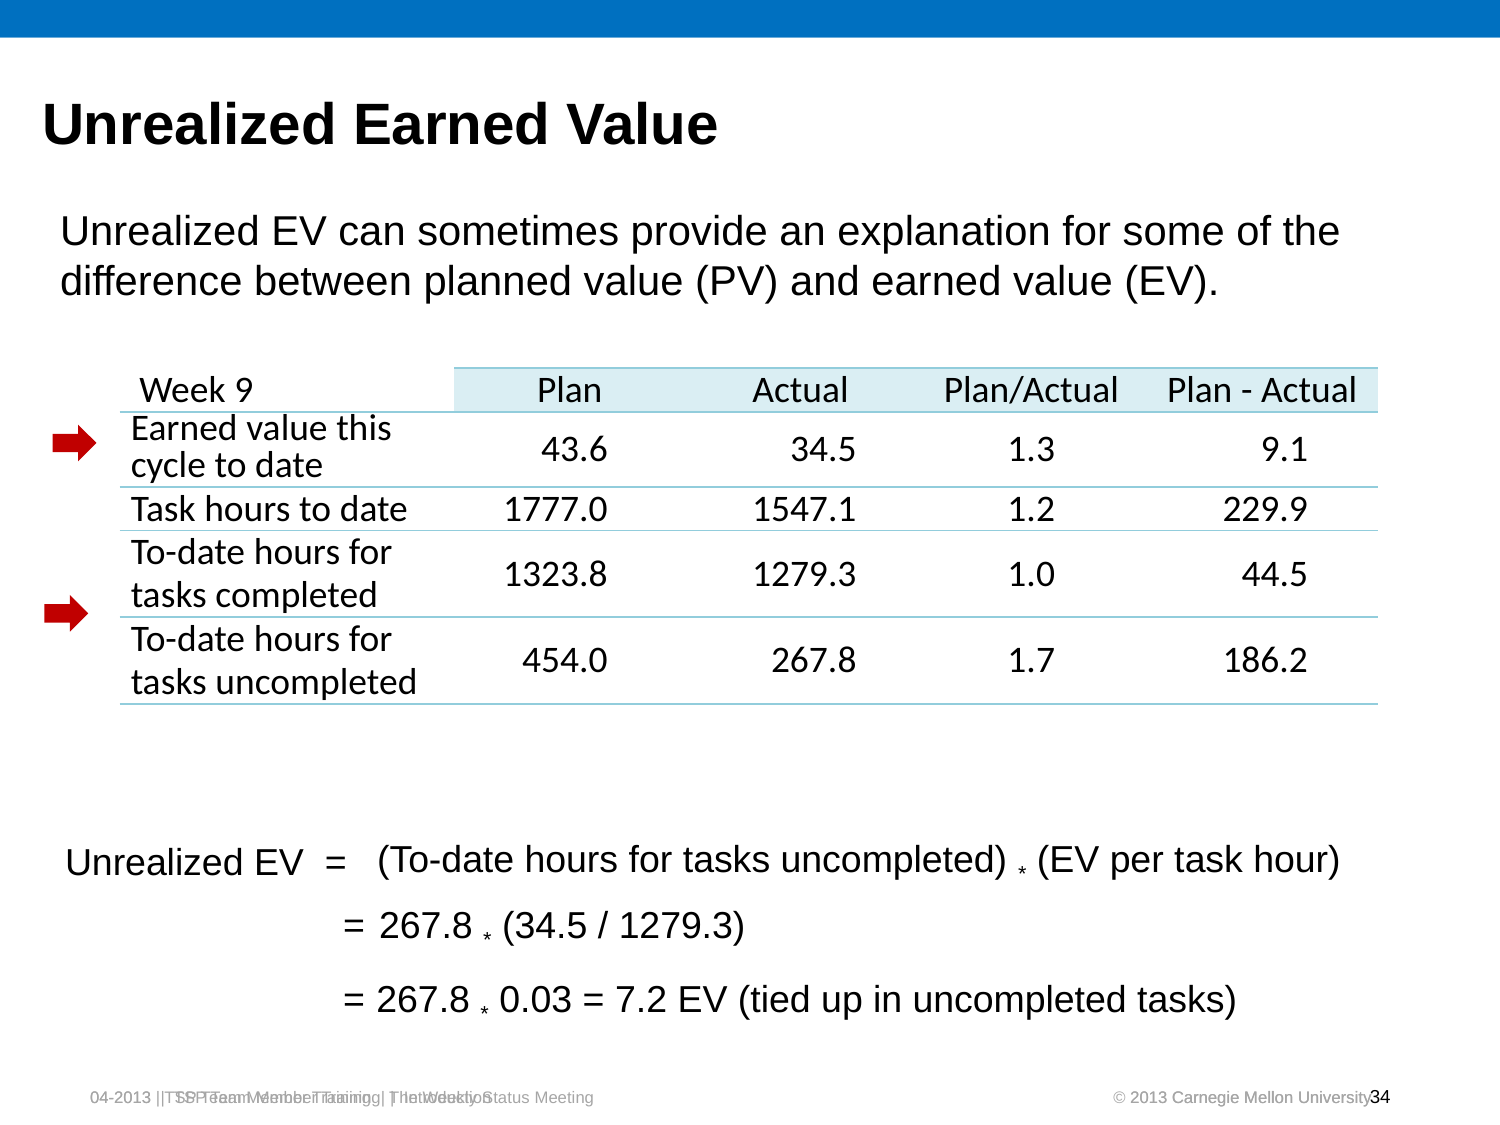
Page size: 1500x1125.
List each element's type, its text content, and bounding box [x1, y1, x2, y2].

table_cell 9.1 [1147, 413, 1378, 486]
table_header Plan [454, 369, 685, 411]
table_cell 267.8 [685, 618, 916, 703]
text_box Potential EV = [76, 893, 364, 954]
table_cell 34.5 [685, 413, 916, 486]
table_cell 1.3 [916, 413, 1147, 486]
table_cell 229.9 [1147, 488, 1378, 530]
text_box Unrealized EV can sometimes provide an explanation for some of the difference between planned value (PV) and earned value (EV). [45, 196, 1436, 312]
text_box 267.8 * (34.5 / 1279.3) [364, 893, 761, 960]
table_header Plan - Actual [1147, 369, 1378, 411]
text_box Potential EV = [76, 967, 361, 1028]
text_box [44, 594, 89, 632]
table_cell Earned value this cycle to date [120, 413, 454, 486]
table_header Plan/Actual [916, 369, 1147, 411]
table_cell 1547.1 [685, 488, 916, 530]
table_cell 1279.3 [685, 531, 916, 616]
table_cell 43.6 [454, 413, 685, 486]
table_header Week 9 [120, 368, 454, 411]
table_cell 44.5 [1147, 531, 1378, 616]
table_cell 1.2 [916, 488, 1147, 530]
table_cell 1.0 [916, 531, 1147, 616]
table_cell 1.7 [916, 618, 1147, 703]
table_cell 1323.8 [454, 531, 685, 616]
text_box [52, 424, 97, 462]
title Unrealized Earned Value [41, 99, 1438, 157]
table_cell 186.2 [1147, 618, 1378, 703]
table_cell Task hours to date [120, 488, 454, 530]
table_cell 454.0 [454, 618, 685, 703]
table_cell To-date hours for tasks completed [120, 531, 454, 616]
text_box Unrealized EV = [50, 830, 362, 891]
table_header Actual [685, 369, 916, 411]
text_box 267.8 * 0.03 = 7.2 EV (tied up in uncompleted tasks) [361, 967, 1253, 1034]
table_cell To-date hours for tasks uncompleted [120, 618, 454, 703]
text_box (To-date hours for tasks uncompleted) * (EV per task hour) [362, 827, 1357, 894]
table_cell 1777.0 [454, 488, 685, 530]
